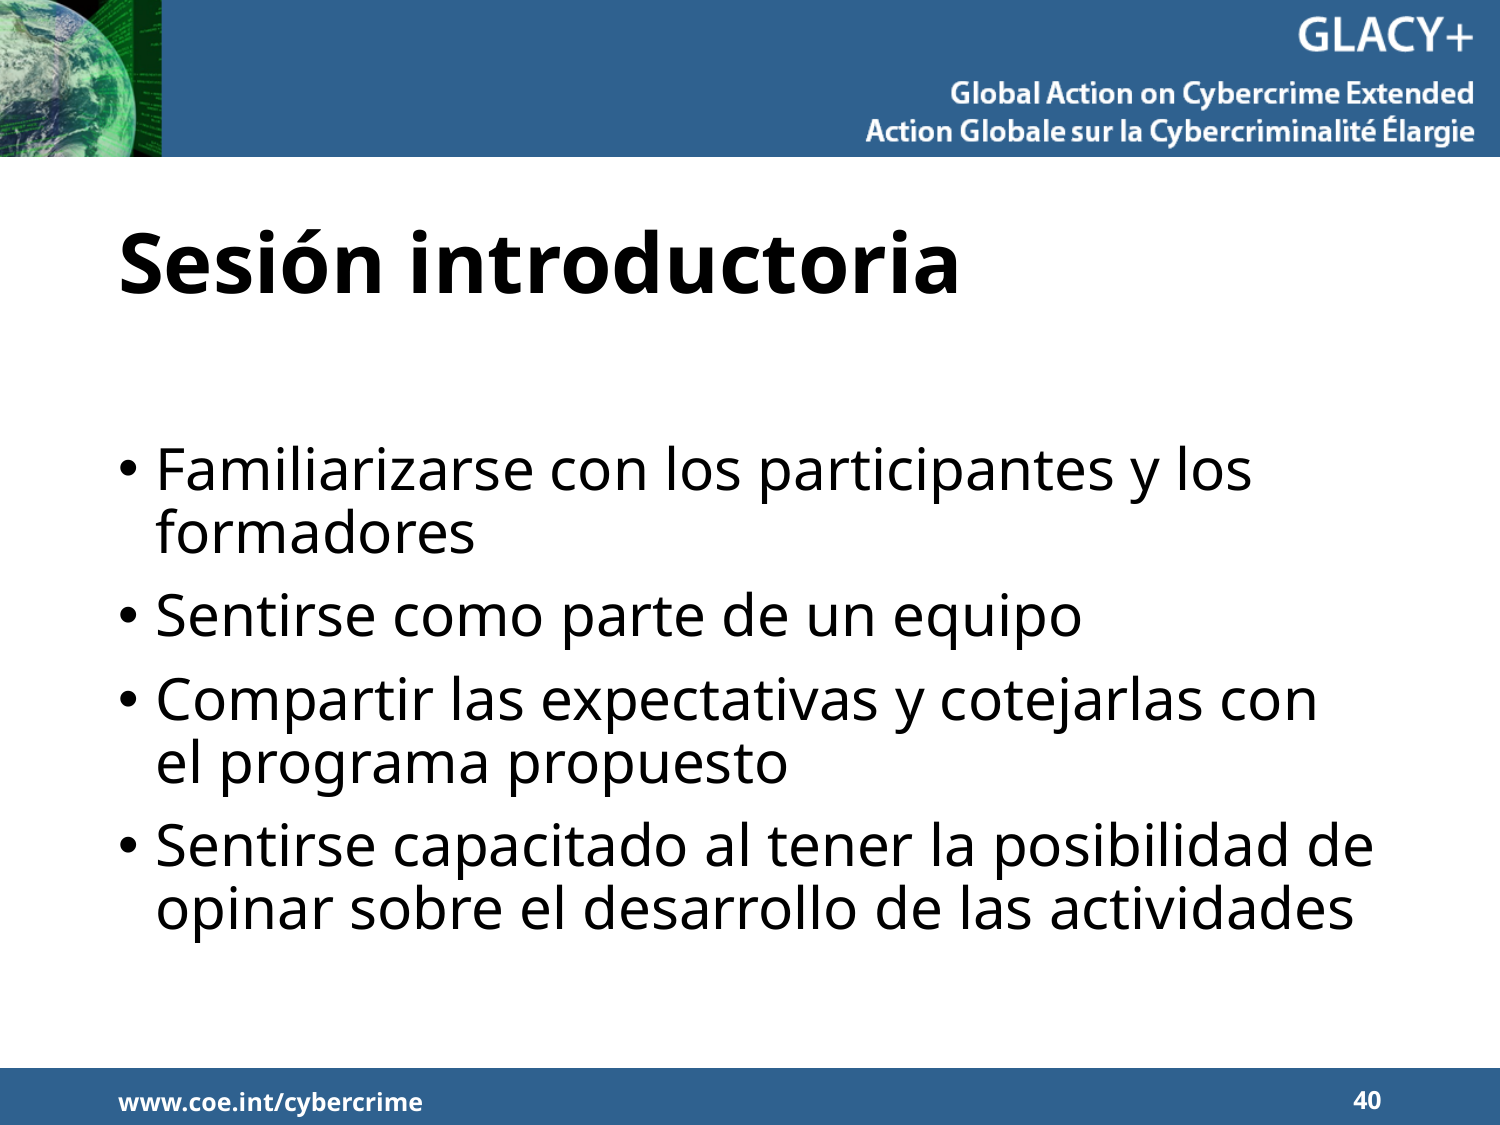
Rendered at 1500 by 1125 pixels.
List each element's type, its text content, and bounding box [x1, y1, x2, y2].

slide_number www.coe.int/cybercrime [103, 1071, 491, 1125]
slide_number 40 [1059, 1071, 1397, 1125]
picture [0, 0, 1500, 157]
title Sesión introductoria [103, 171, 1397, 363]
list Familiarizarse con los participantes y los formadores Sentirse como parte de un equipo Compartir las expectativas y cotejarlas con el programa propuesto Sentirse capacitado al tener la posibilidad de opinar sobre el desarrollo de las actividades [103, 432, 1397, 1086]
